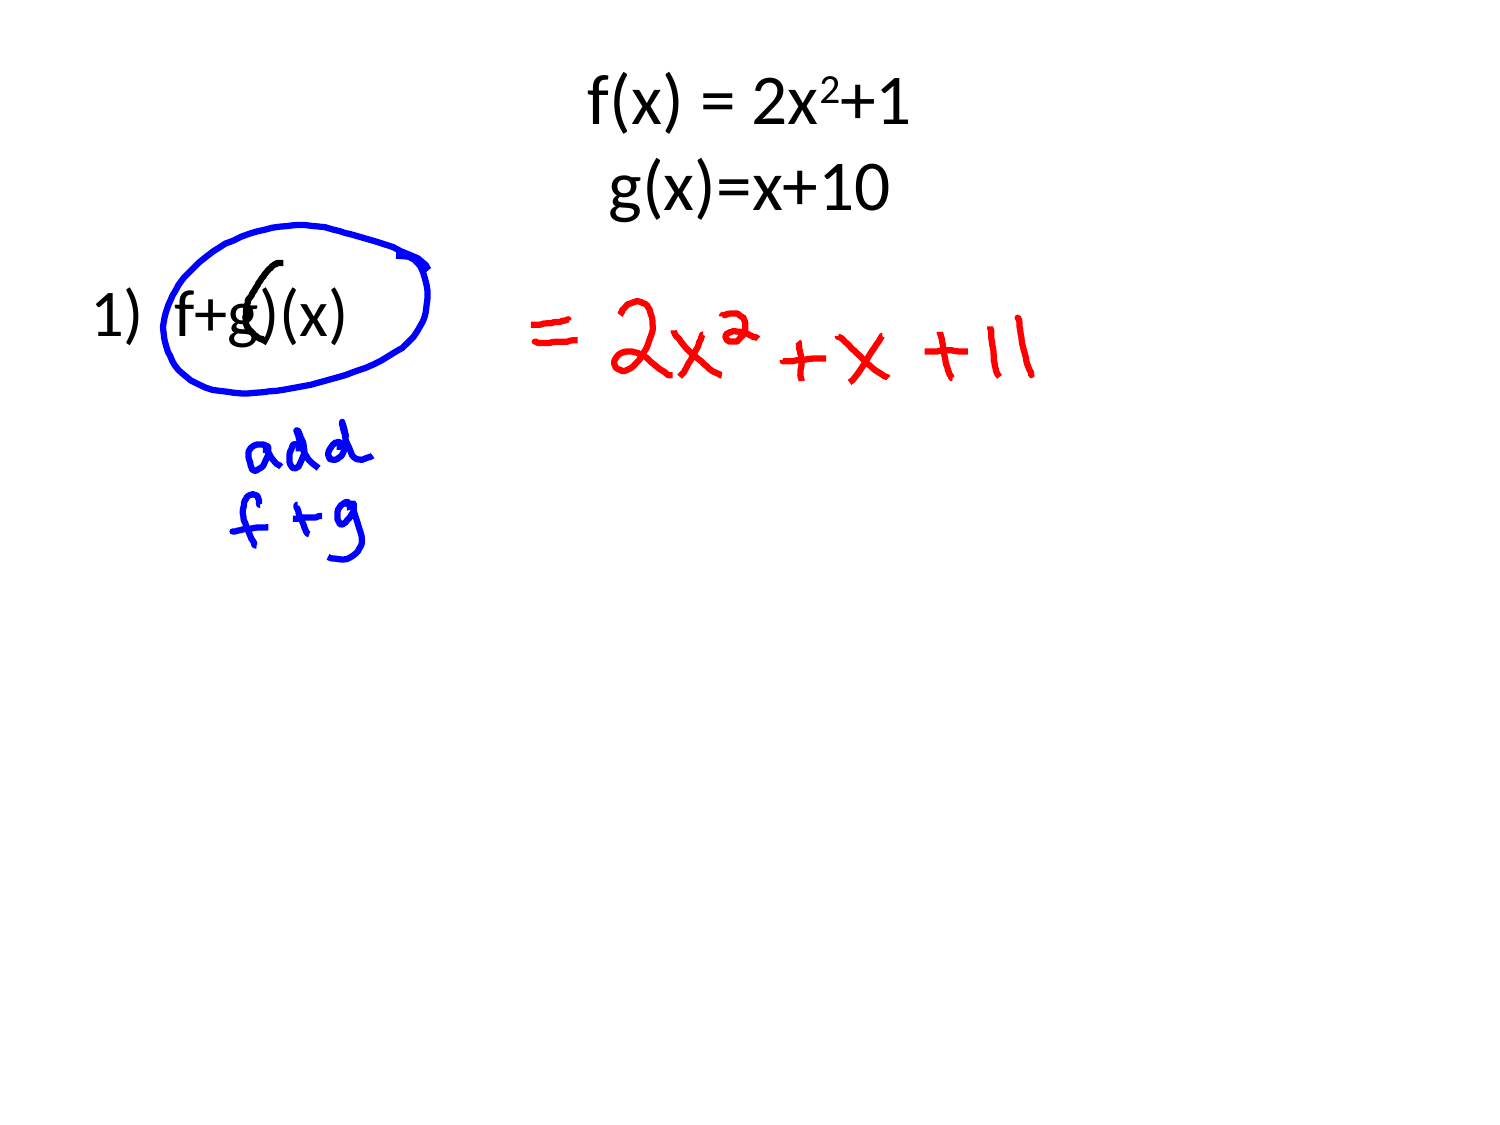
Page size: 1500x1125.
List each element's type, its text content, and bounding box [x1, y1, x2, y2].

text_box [162, 224, 1033, 560]
list f+g)(x) [75, 262, 1425, 1005]
title f(x) = 2x2+1 g(x)=x+10 [75, 45, 1425, 233]
